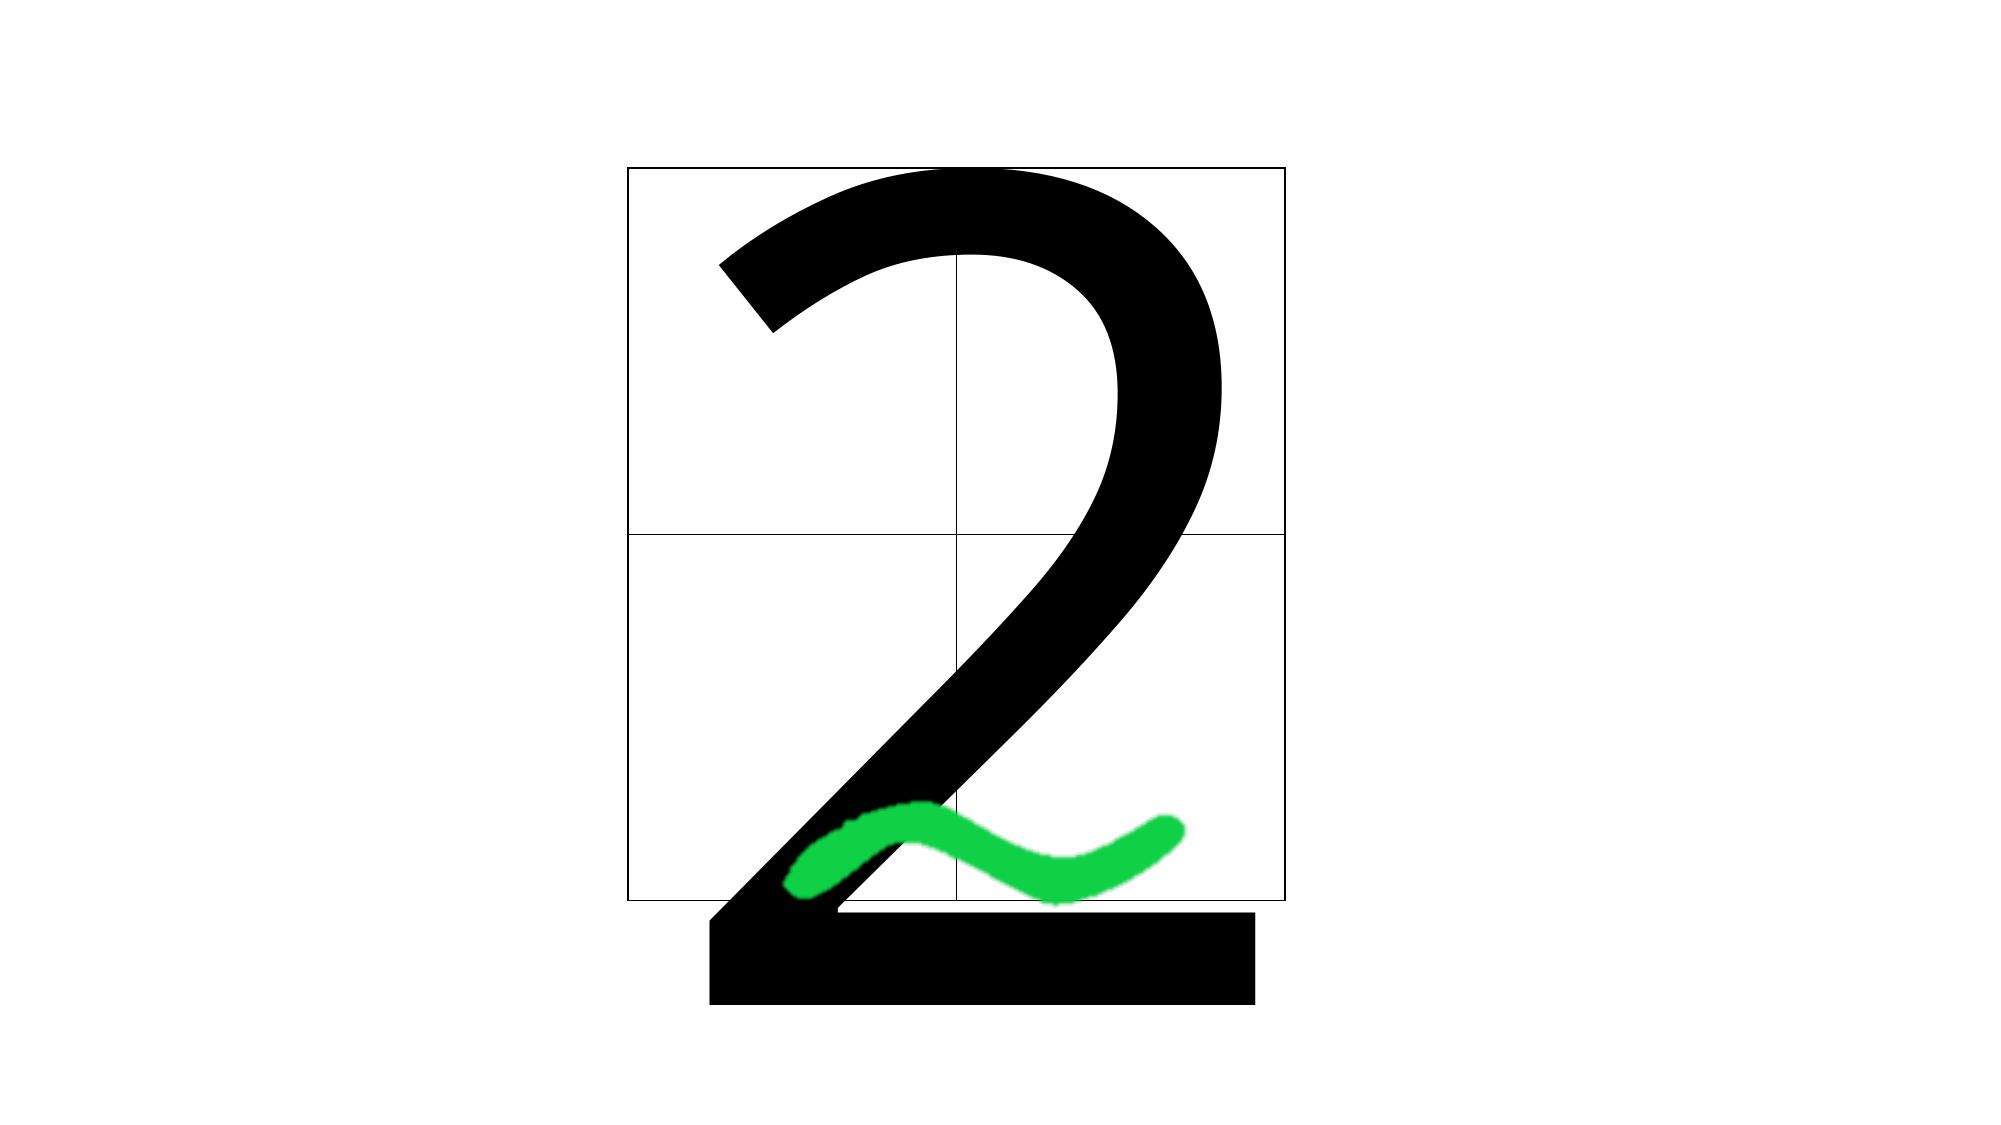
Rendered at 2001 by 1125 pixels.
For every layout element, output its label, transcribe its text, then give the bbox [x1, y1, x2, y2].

picture [756, 758, 1204, 932]
table_header [629, 169, 639, 534]
text_box 2 [639, 0, 1331, 1125]
table_cell [629, 535, 639, 900]
